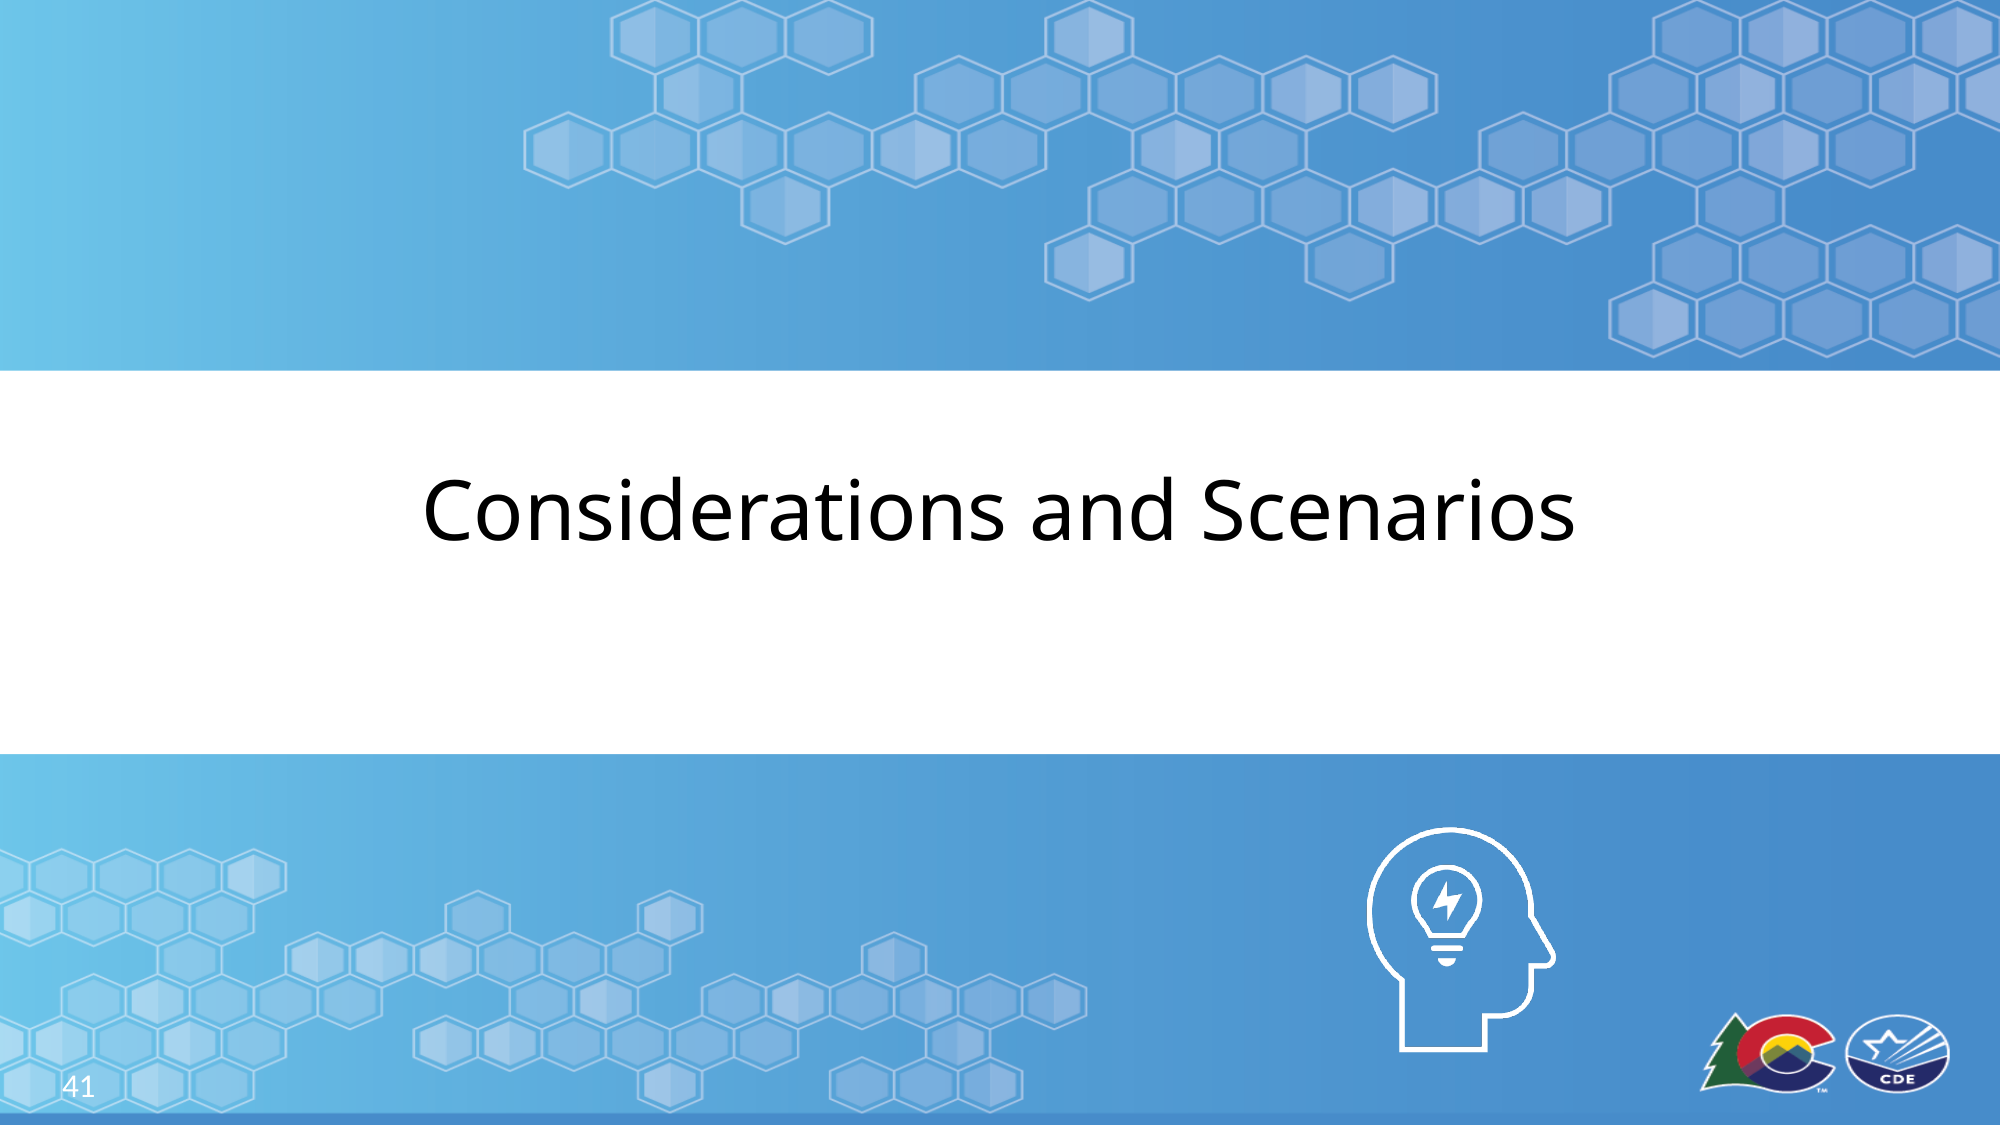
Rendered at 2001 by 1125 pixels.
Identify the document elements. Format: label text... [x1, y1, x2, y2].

slide_number 41 [47, 1054, 498, 1115]
title Considerations and Scenarios [0, 370, 2000, 755]
picture [0, 755, 2000, 1125]
picture [0, 0, 2000, 370]
